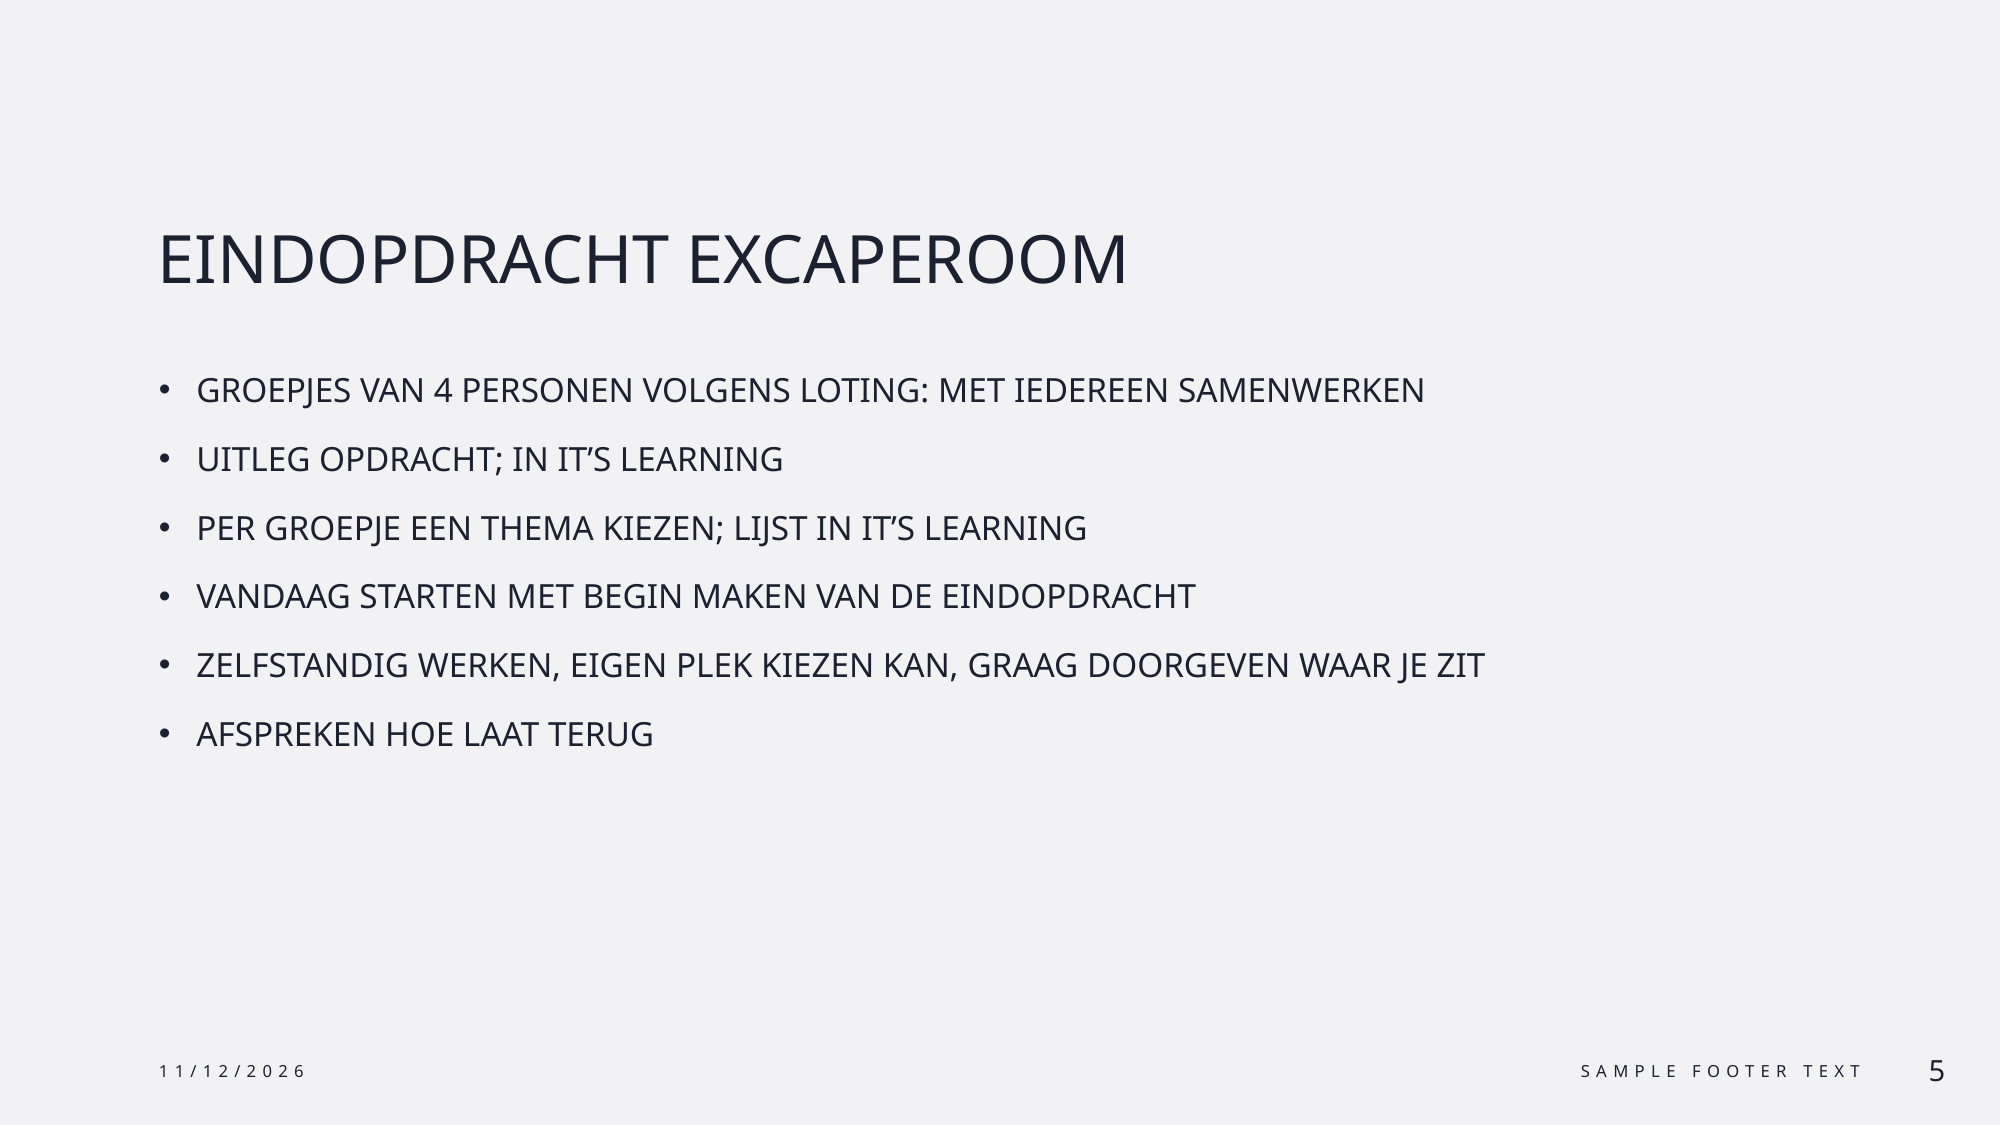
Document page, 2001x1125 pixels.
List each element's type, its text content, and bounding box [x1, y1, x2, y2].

title EINDOPDRACHT EXCAPEROOM [142, 96, 1858, 305]
list GROEPJES VAN 4 PERSONEN VOLGENS LOTING: MET IEDEREEN SAMENWERKEN UITLEG OPDRACHT; IN IT’S LEARNING PER GROEPJE EEN THEMA KIEZEN; LIJST IN IT’S LEARNING VANDAAG STARTEN MET BEGIN MAKEN VAN DE EINDOPDRACHT ZELFSTANDIG WERKEN, EIGEN PLEK KIEZEN KAN, GRAAG DOORGEVEN WAAR JE ZIT AFSPREKEN HOE LAAT TERUG [143, 353, 1857, 995]
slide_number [143, 1042, 594, 1103]
footer Sample Footer Text [1170, 1042, 1875, 1103]
slide_number 5 [1875, 1042, 1961, 1103]
